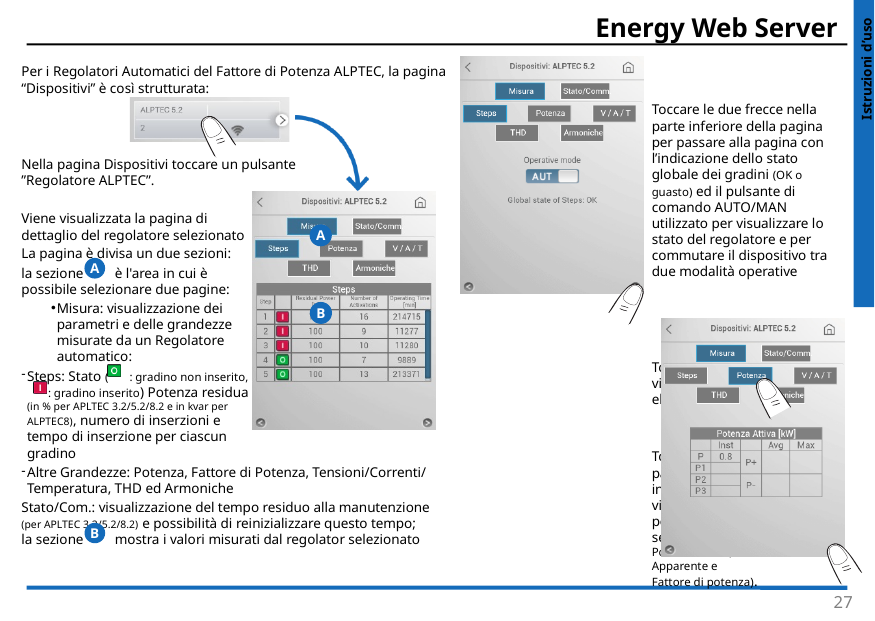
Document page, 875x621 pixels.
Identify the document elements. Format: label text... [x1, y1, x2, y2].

text_box Toccare le due frecce nella parte inferiore della pagina per passare alla pagina con l’indicazione dello stato globale dei gradini (OK o guasto) ed il pulsante di comando AUTO/MAN utilizzato per visualizzare lo stato del regolatore e per commutare il dispositivo tra due modalità operative Toccare uno dei pulsanti per visualizzare le altre grandezze elettriche misurate Toccare le due frecce nella parte inferiore della pagina per visualizzare le diverse tabelle per la grandezza elettrica selezionata (es. per la Potenza: Potenza Attiva, Reattiva e Apparente e Fattore di potenza). [460, 56, 845, 574]
picture [33, 381, 47, 394]
text_box B [84, 522, 106, 544]
picture [129, 97, 290, 160]
picture [106, 364, 121, 377]
text_box Per i Regolatori Automatici del Fattore di Potenza ALPTEC, la pagina “Dispositivi” è così strutturata: Nella pagina Dispositivi toccare un pulsante ”Regolatore ALPTEC”. Viene visualizzata la pagina di dettaglio del regolatore selezionato La pagina è divisa un due sezioni: la sezione è l'area in cui è possibile selezionare due pagine: Misura: visualizzazione dei parametri e delle grandezze misurate da un Regolatore automatico: Steps: Stato ( : gradino non inserito, : gradino inserito) Potenza residua (in % per APLTEC 3.2/5.2/8.2 e in kvar per ALPTEC8), numero di inserzioni e tempo di inserzione per ciascun gradino Altre Grandezze: Potenza, Fattore di Potenza, Tensioni/Correnti/ Temperatura, THD ed Armoniche Stato/Com.: visualizzazione del tempo residuo alla manutenzione (per APLTEC 3.2/5.2/8.2) e possibilità di reinizializzare questo tempo; la sezione mostra i valori misurati dal regolator selezionato [21, 56, 406, 574]
picture [460, 55, 644, 328]
text_box A [84, 257, 106, 279]
picture [252, 114, 436, 430]
picture [661, 318, 863, 587]
